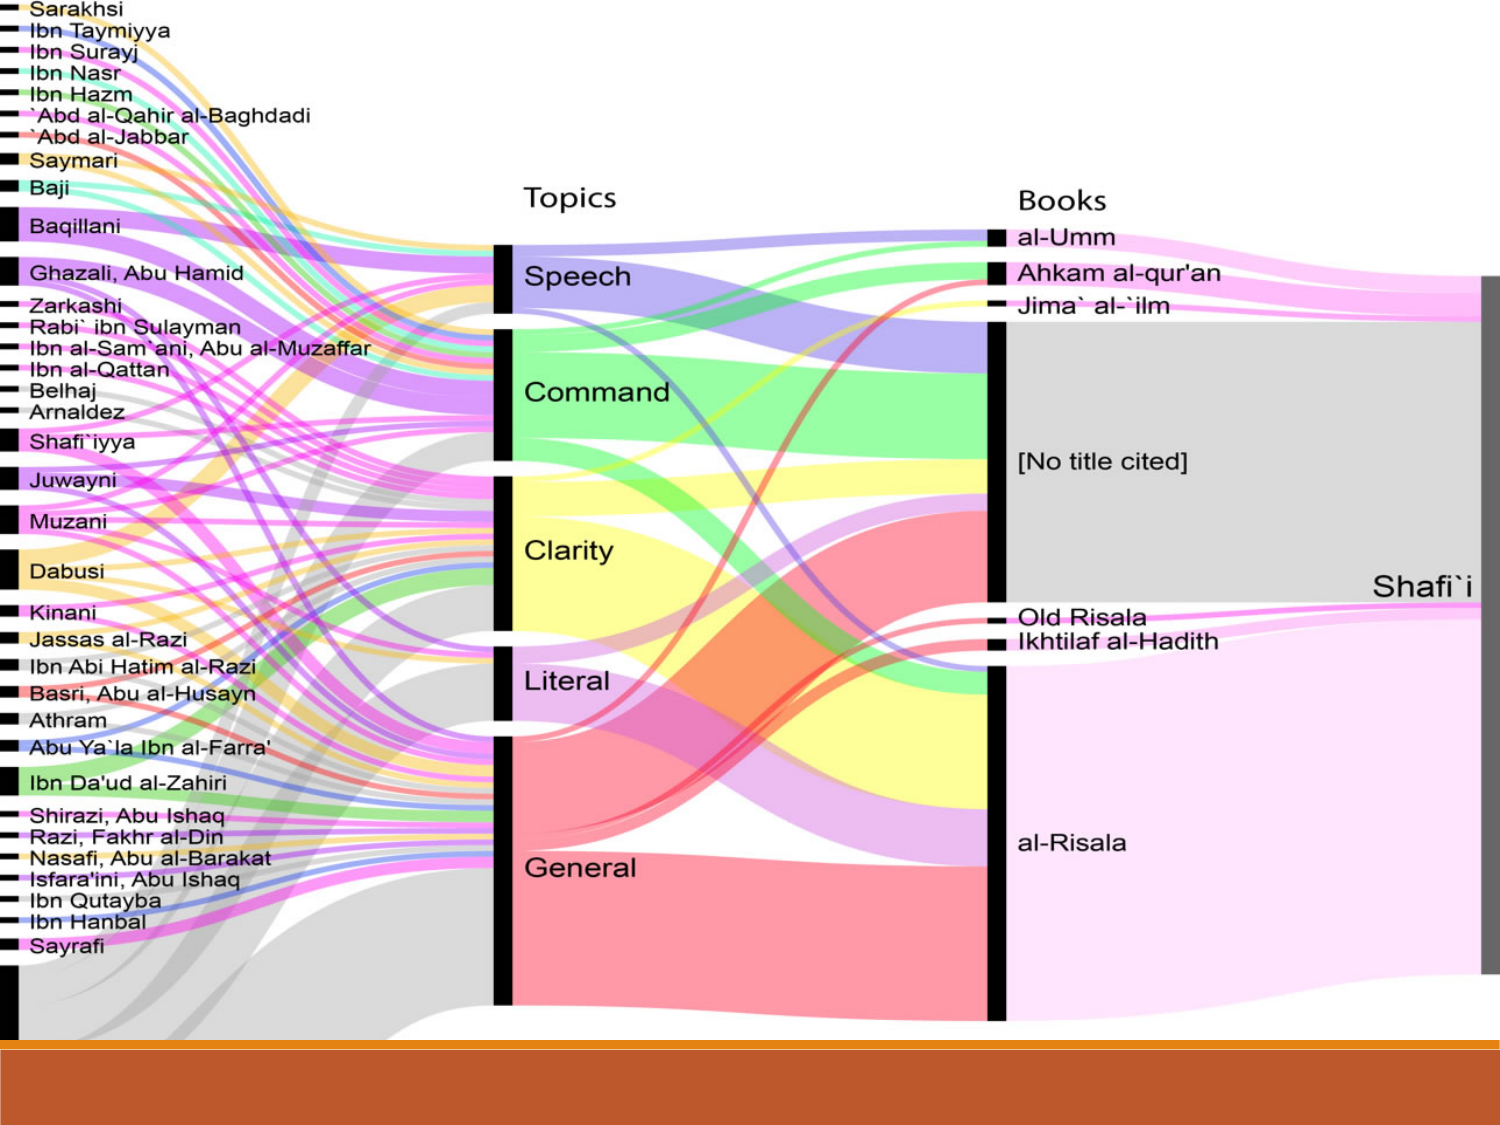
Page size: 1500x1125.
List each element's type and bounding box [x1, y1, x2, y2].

list [0, 0, 1500, 1041]
